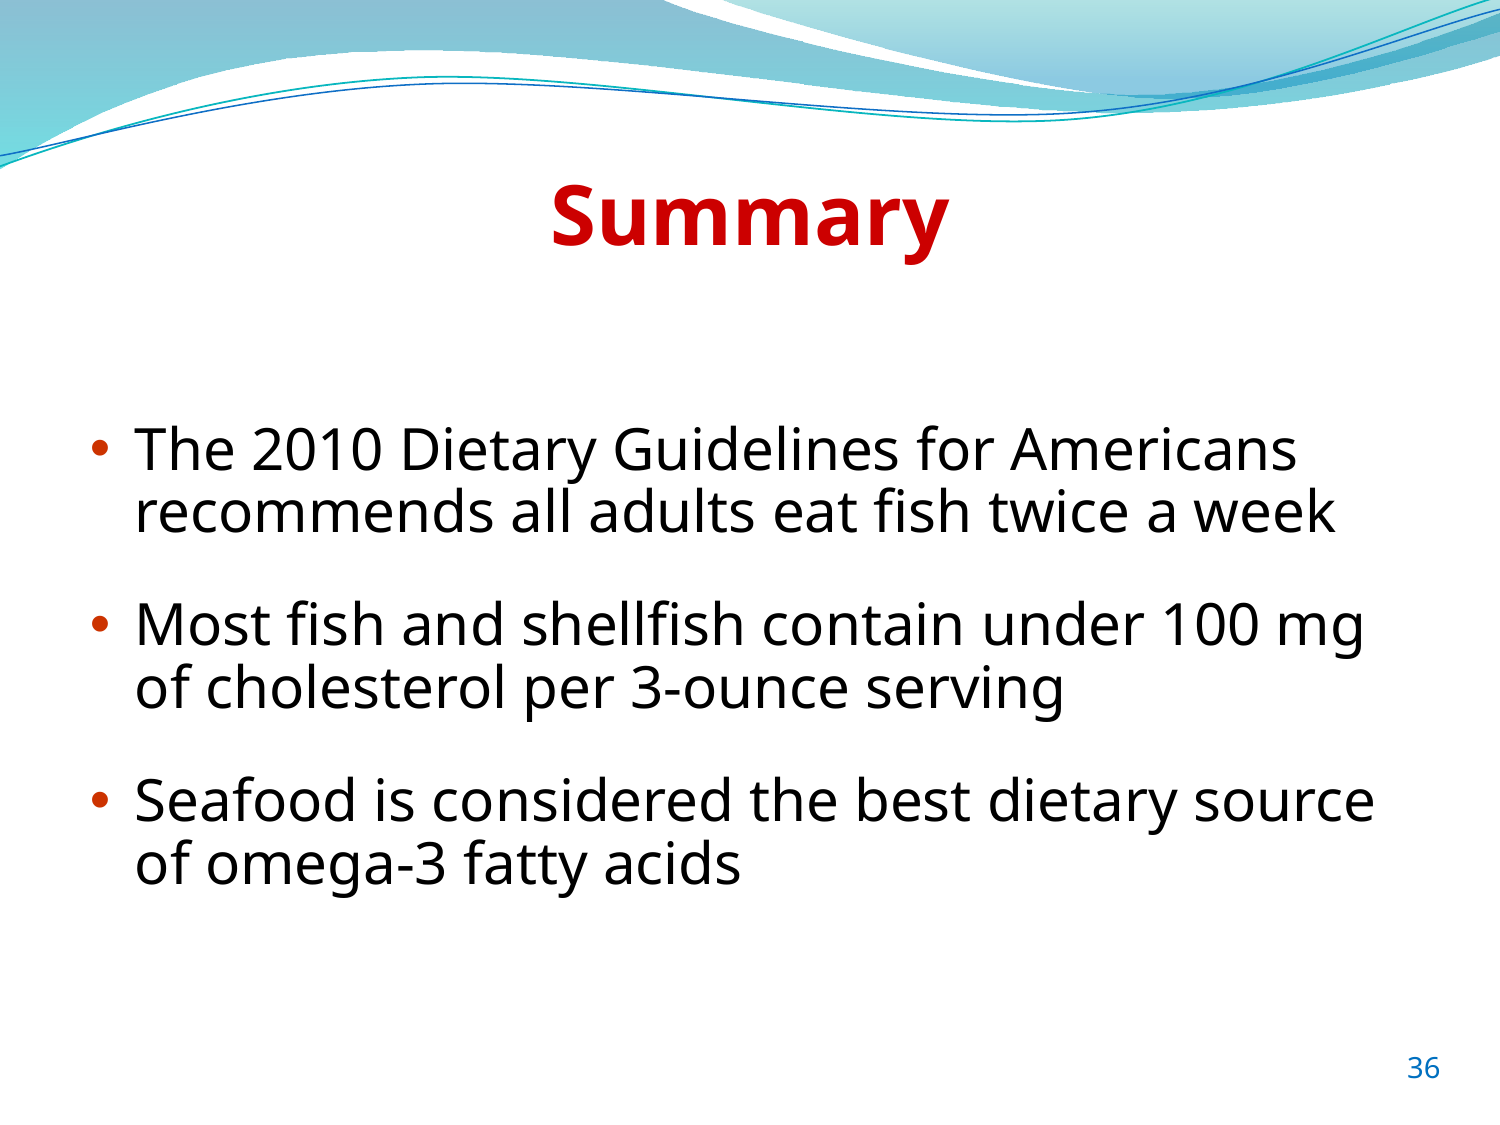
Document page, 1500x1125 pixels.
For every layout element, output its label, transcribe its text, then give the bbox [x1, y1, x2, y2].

title Summary [0, 0, 1500, 263]
text_box 36 [1349, 1012, 1498, 1125]
list The 2010 Dietary Guidelines for Americans recommends all adults eat fish twice a week Most fish and shellfish contain under 100 mg of cholesterol per 3-ounce serving Seafood is considered the best dietary source of omega-3 fatty acids [75, 412, 1425, 938]
